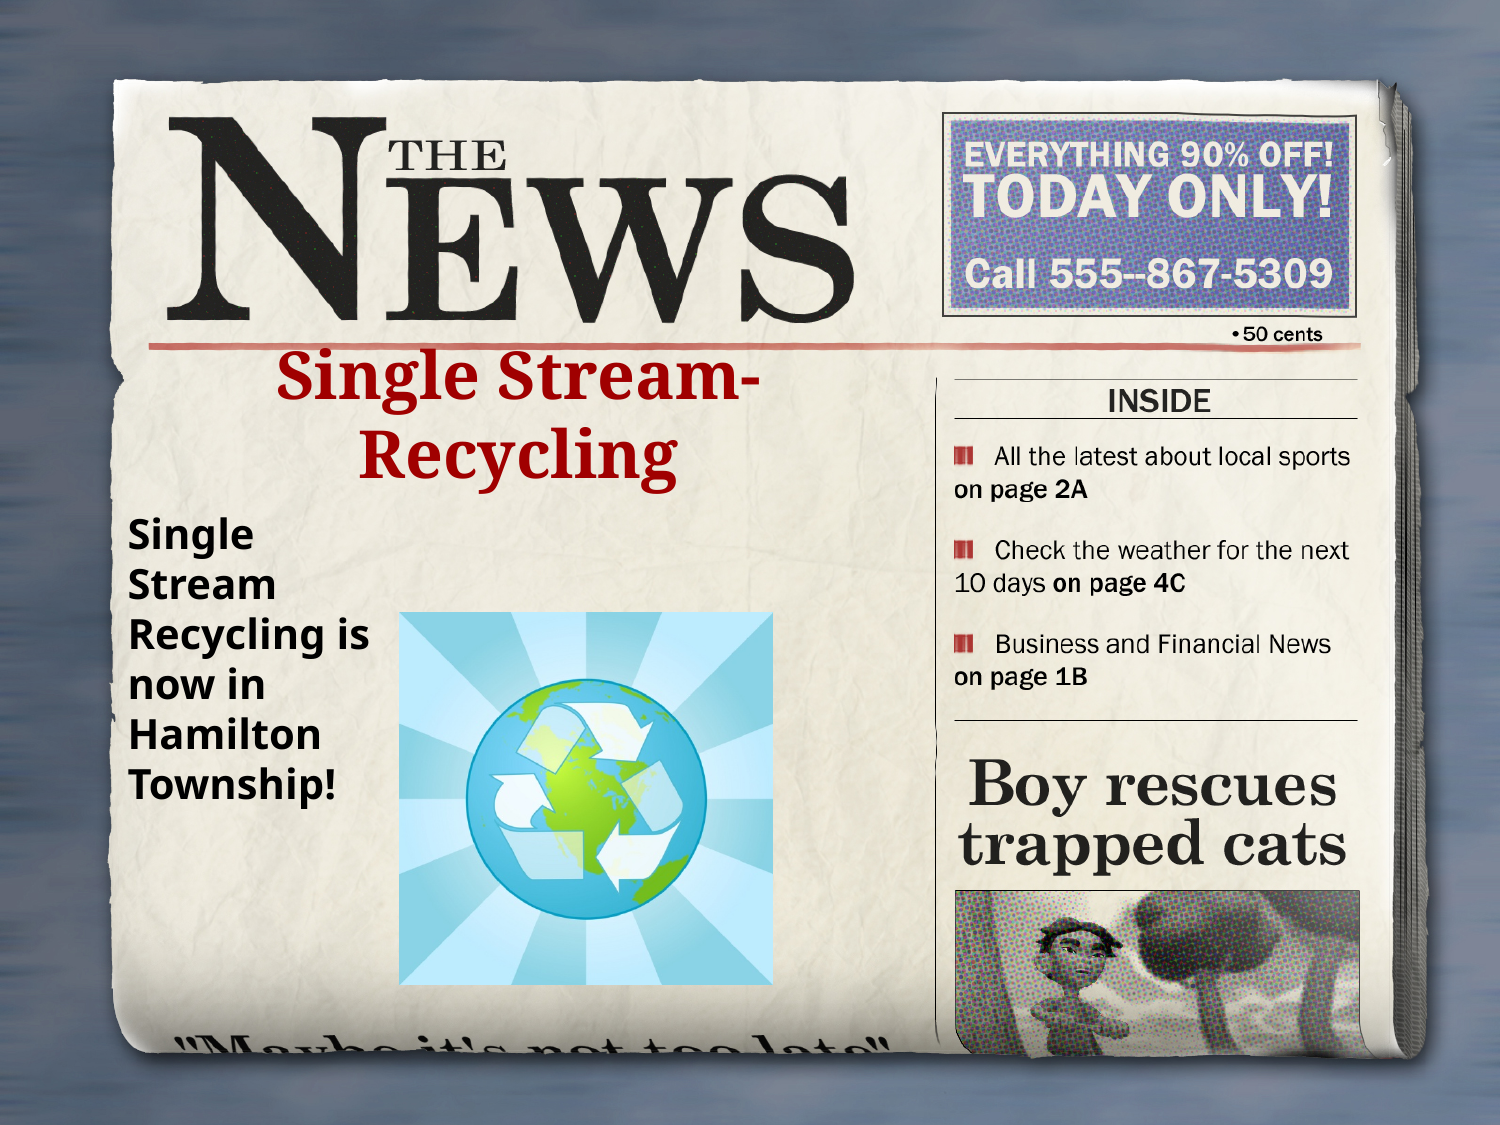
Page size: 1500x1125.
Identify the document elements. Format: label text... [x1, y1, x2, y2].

picture [0, 0, 1500, 1125]
title Single Stream-Recycling [137, 324, 901, 501]
subtitle Single Stream Recycling is now in Hamilton Township! [112, 499, 388, 888]
